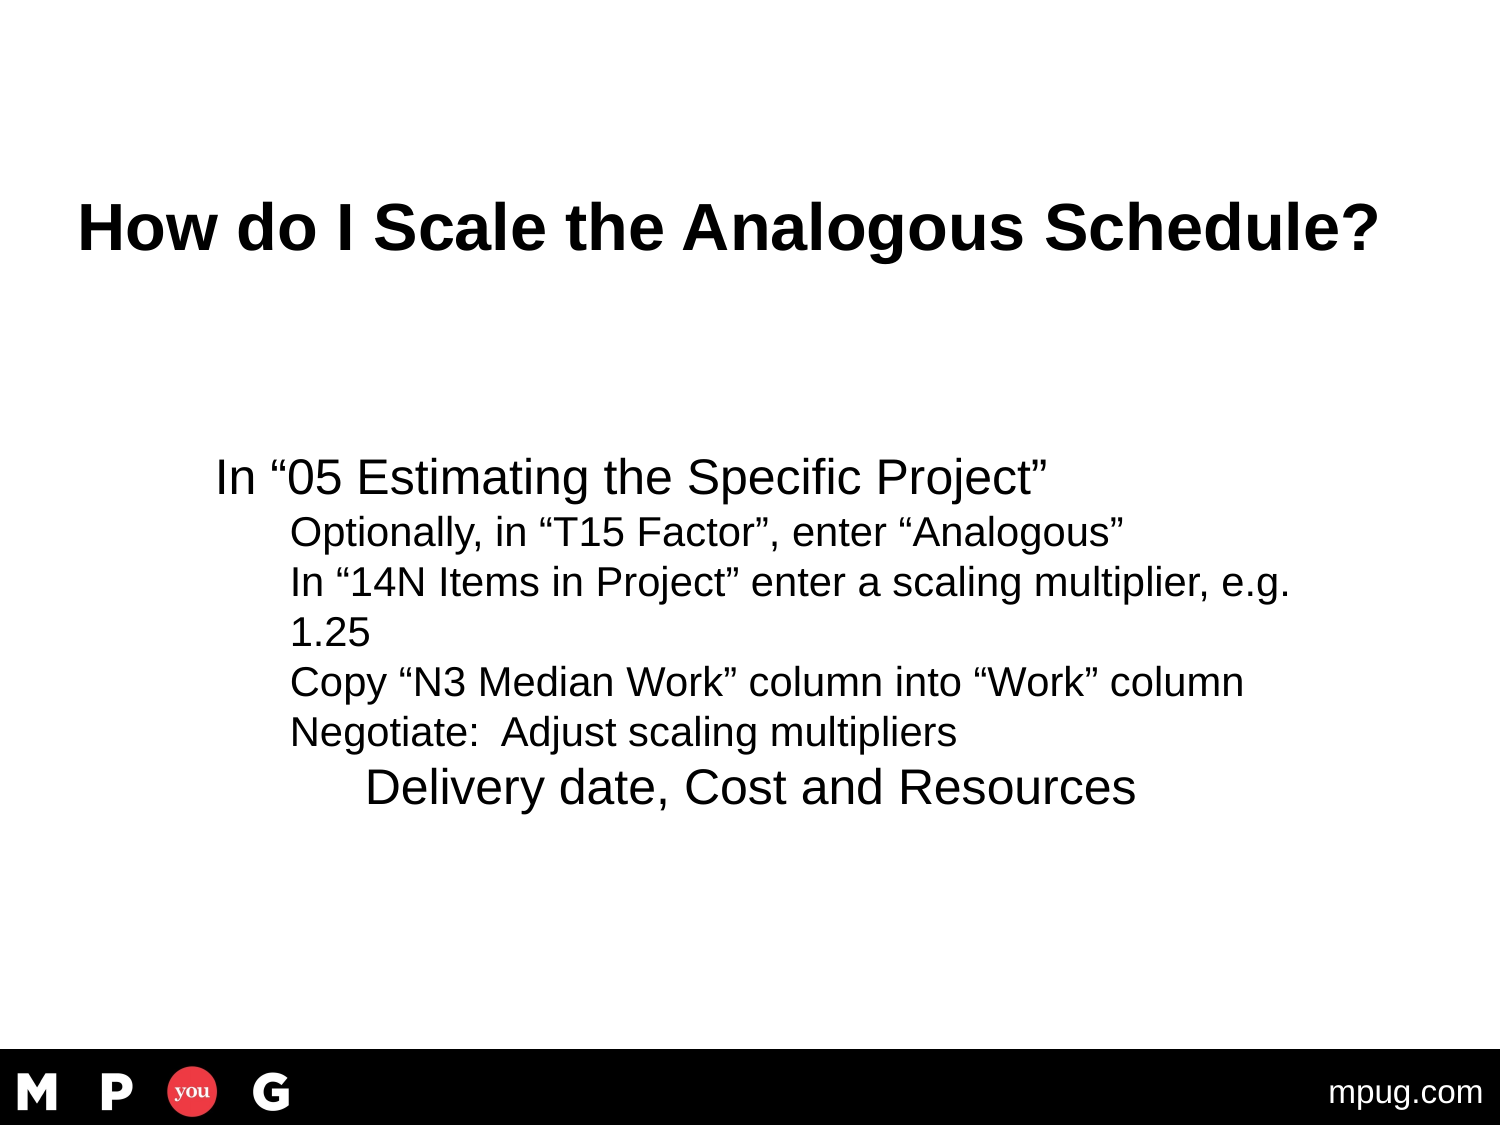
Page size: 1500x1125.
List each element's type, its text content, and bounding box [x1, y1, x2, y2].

picture [15, 1065, 291, 1119]
text_box How do I Scale the Analogous Schedule? [62, 176, 1450, 272]
text_box In “05 Estimating the Specific Project” Optionally, in “T15 Factor”, enter “Analogous” In “14N Items in Project” enter a scaling multiplier, e.g. 1.25 Copy “N3 Median Work” column into “Work” column Negotiate: Adjust scaling multipliers Delivery date, Cost and Resources [125, 387, 1336, 823]
